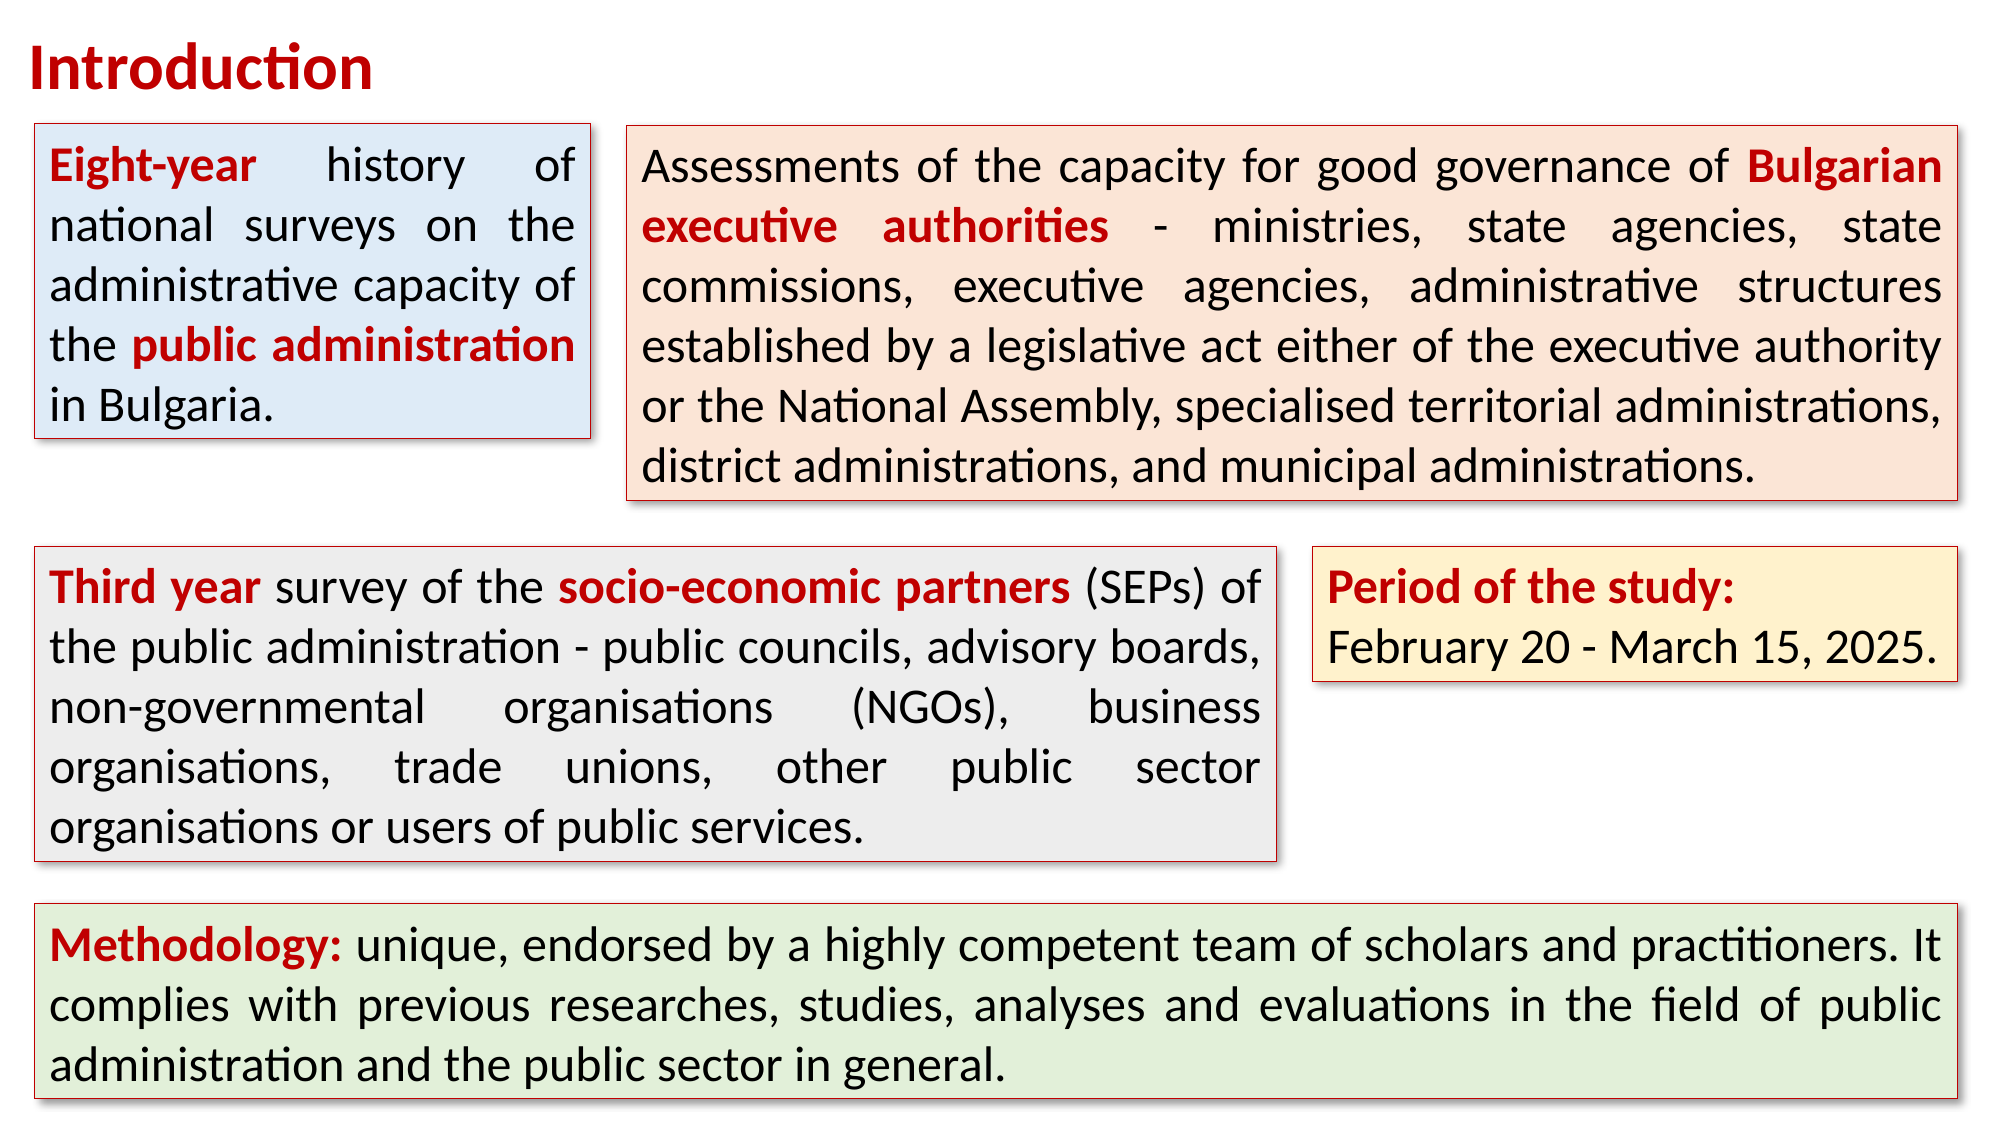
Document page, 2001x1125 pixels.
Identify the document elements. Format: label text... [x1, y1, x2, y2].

text_box Introduction [14, 15, 390, 111]
text_box Methodology: unique, endorsed by a highly competent team of scholars and practitioners. It complies with previous researches, studies, analyses and evaluations in the field of public administration and the public sector in general. [34, 903, 1958, 1099]
text_box Period of the study: February 20 - March 15, 2025. [1312, 546, 1958, 682]
text_box Eight-year history of national surveys on the administrative capacity of the public administration in Bulgaria. [34, 123, 591, 439]
text_box Third year survey of the socio-economic partners (SEPs) of the public administration - public councils, advisory boards, non-governmental organisations (NGOs), business organisations, trade unions, other public sector organisations or users of public services. [34, 546, 1277, 862]
text_box Assessments of the capacity for good governance of Bulgarian executive authorities - ministries, state agencies, state commissions, executive agencies, administrative structures established by a legislative act either of the executive authority or the National Assembly, specialised territorial administrations, district administrations, and municipal administrations. [626, 125, 1958, 501]
